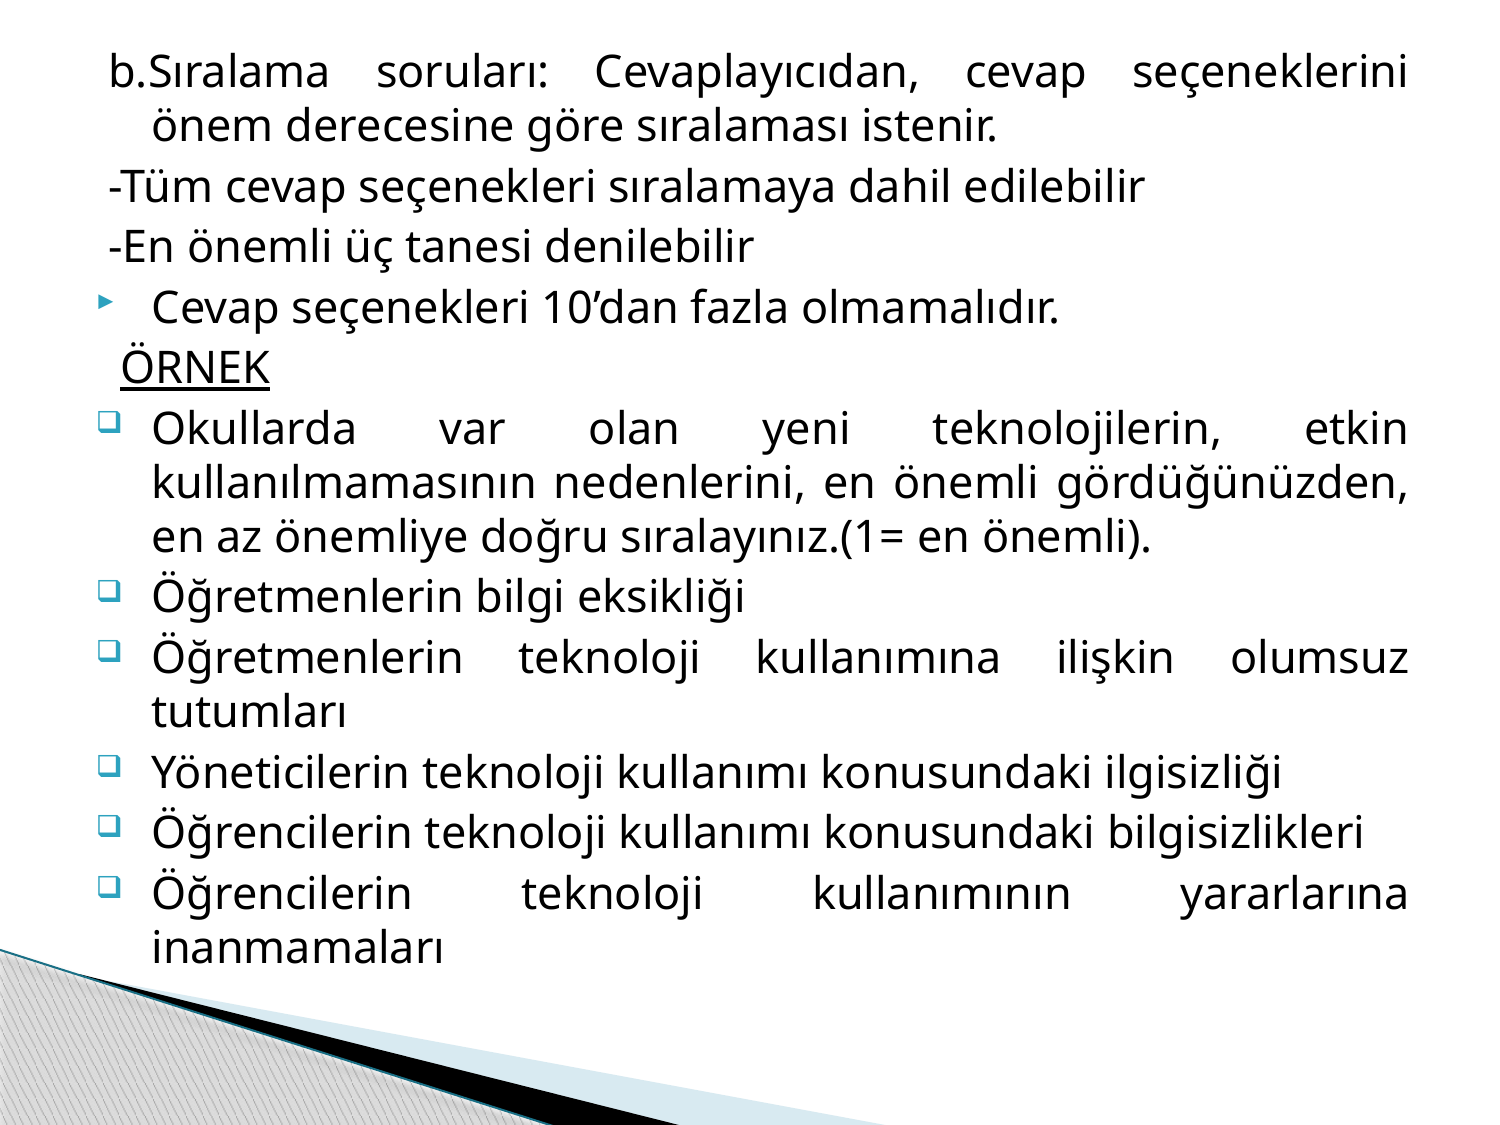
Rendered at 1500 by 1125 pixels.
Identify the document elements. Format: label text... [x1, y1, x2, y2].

list b.Sıralama soruları: Cevaplayıcıdan, cevap seçeneklerini önem derecesine göre sıralaması istenir. -Tüm cevap seçenekleri sıralamaya dahil edilebilir -En önemli üç tanesi denilebilir Cevap seçenekleri 10’dan fazla olmamalıdır. ÖRNEK Okullarda var olan yeni teknolojilerin, etkin kullanılmamasının nedenlerini, en önemli gördüğünüzden, en az önemliye doğru sıralayınız.(1= en önemli). Öğretmenlerin bilgi eksikliği Öğretmenlerin teknoloji kullanımına ilişkin olumsuz tutumları Yöneticilerin teknoloji kullanımı konusundaki ilgisizliği Öğrencilerin teknoloji kullanımı konusundaki bilgisizlikleri Öğrencilerin teknoloji kullanımının yararlarına inanmamaları [75, 35, 1425, 986]
